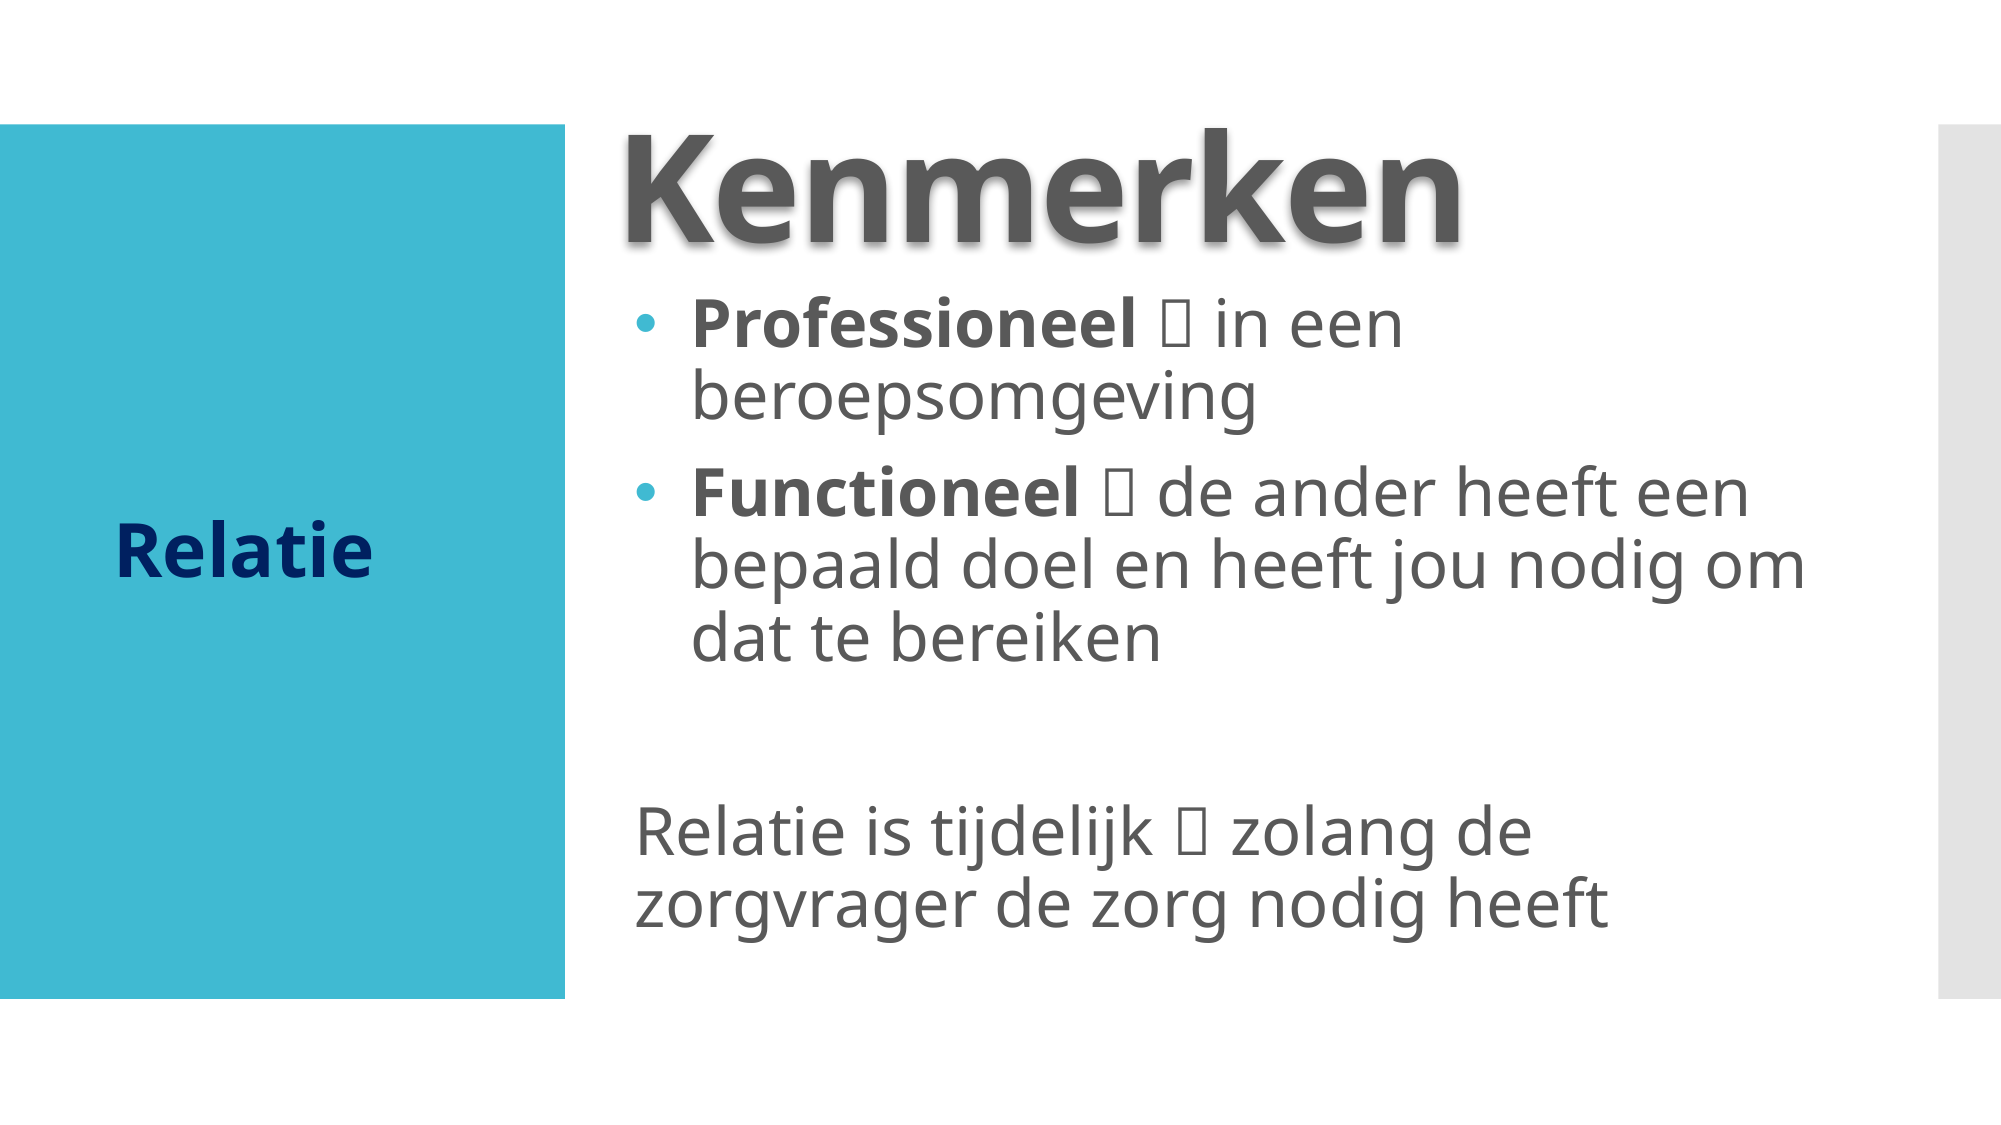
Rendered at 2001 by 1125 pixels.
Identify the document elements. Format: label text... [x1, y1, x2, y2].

title Kenmerken [600, 97, 1821, 283]
text_box Relatie [98, 495, 390, 600]
list Professioneel  in een beroepsomgeving Functioneel  de ander heeft een bepaald doel en heeft jou nodig om dat te bereiken Relatie is tijdelijk  zolang de zorgvrager de zorg nodig heeft [619, 282, 1855, 988]
